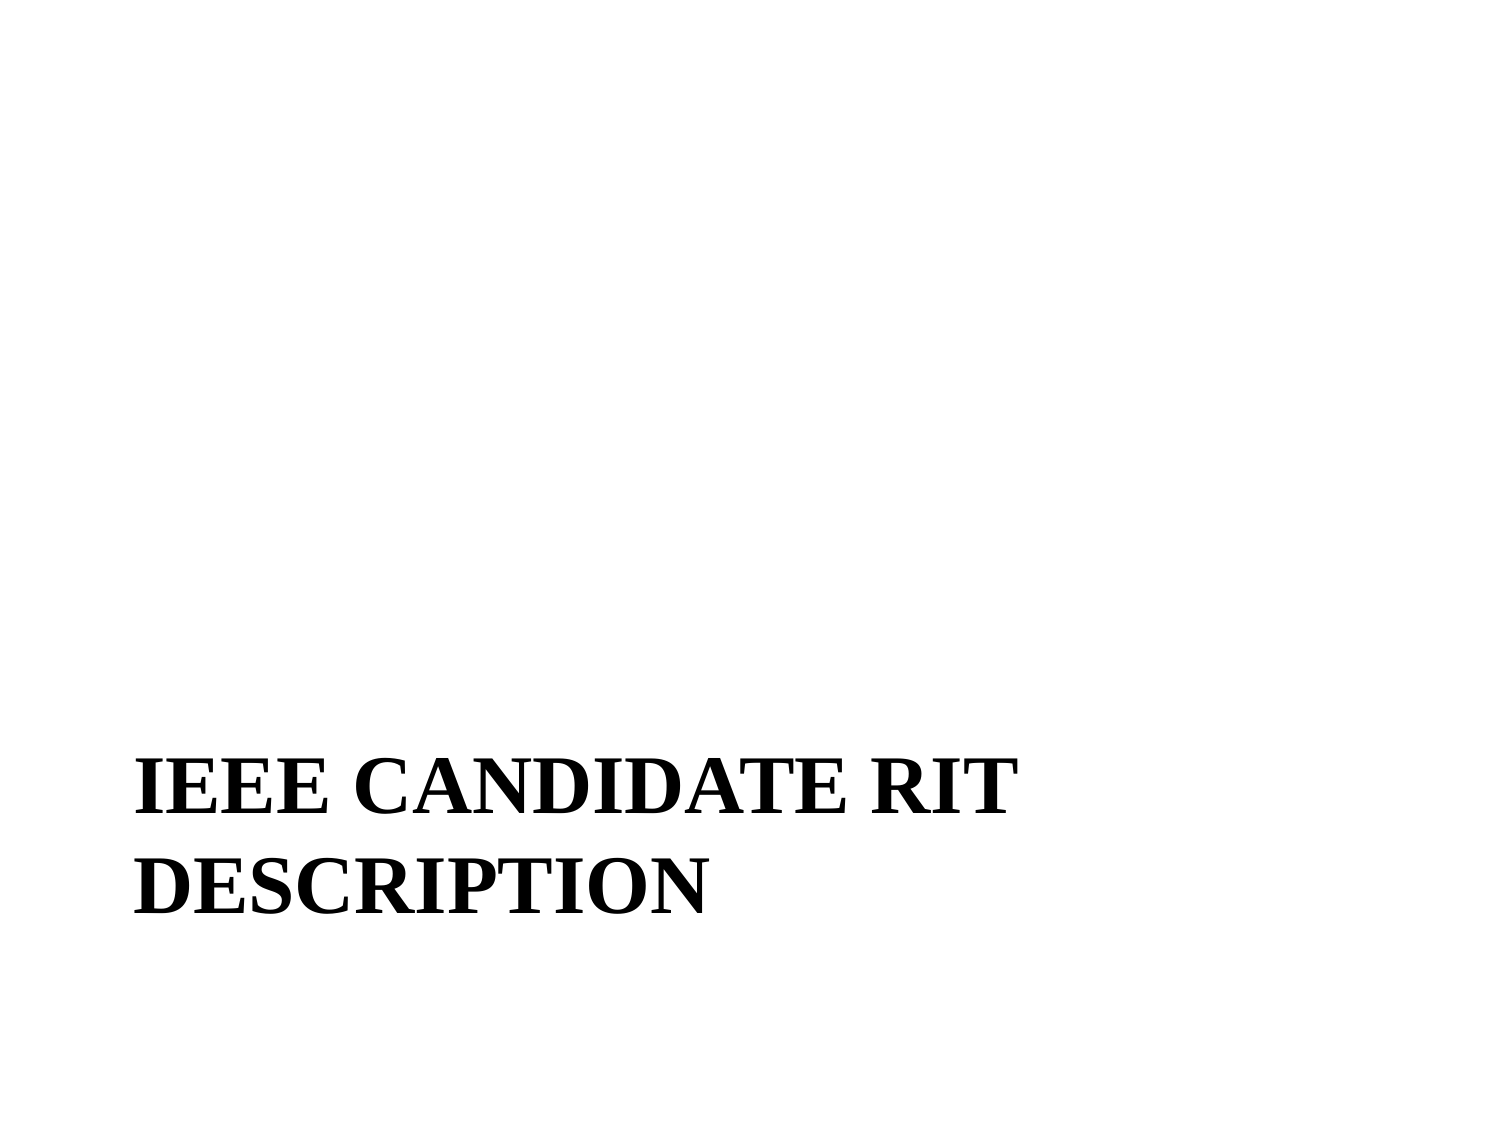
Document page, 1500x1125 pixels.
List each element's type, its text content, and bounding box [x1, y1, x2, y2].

title IEEE Candidate RIT Description [118, 722, 1394, 947]
